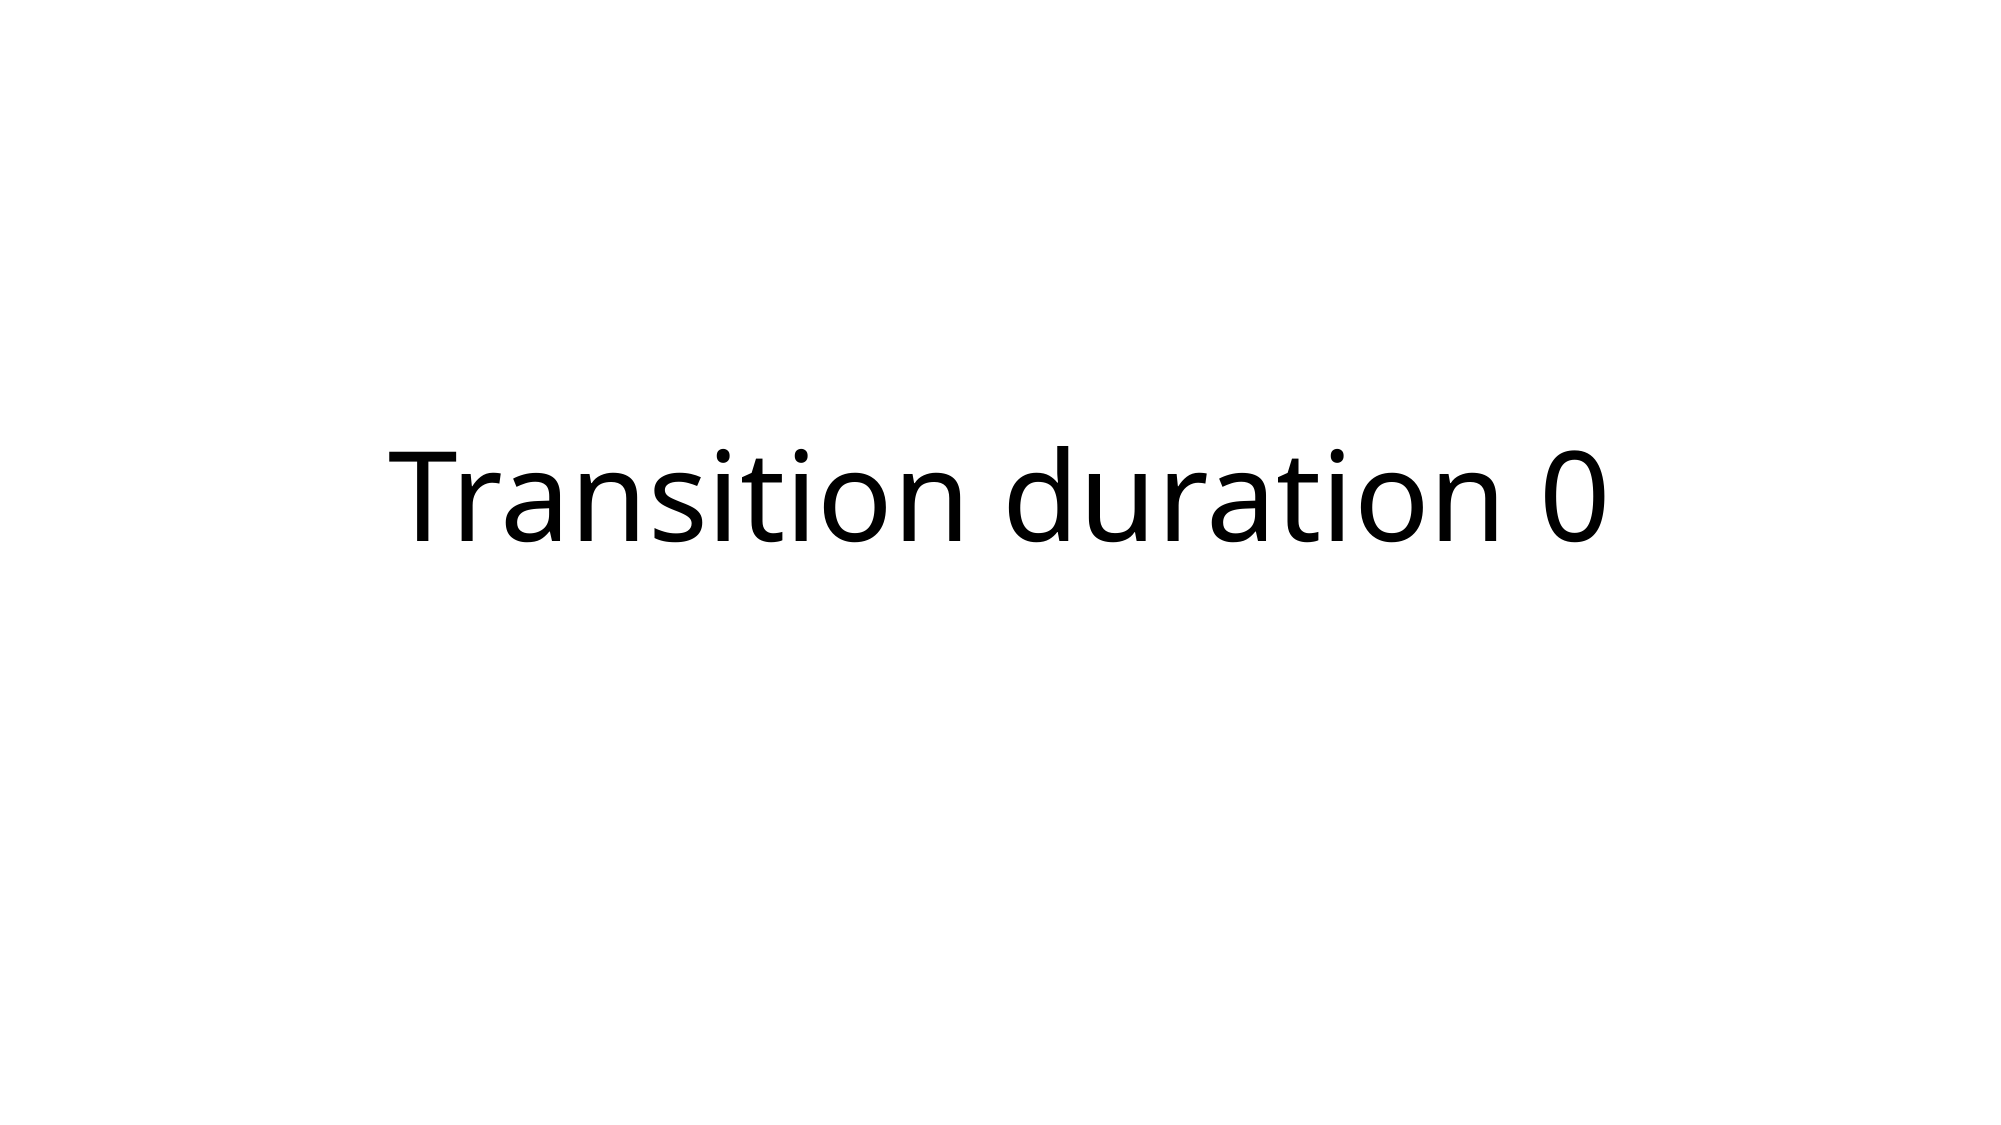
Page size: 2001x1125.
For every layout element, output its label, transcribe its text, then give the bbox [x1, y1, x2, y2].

title Transition duration 0 [249, 184, 1750, 576]
